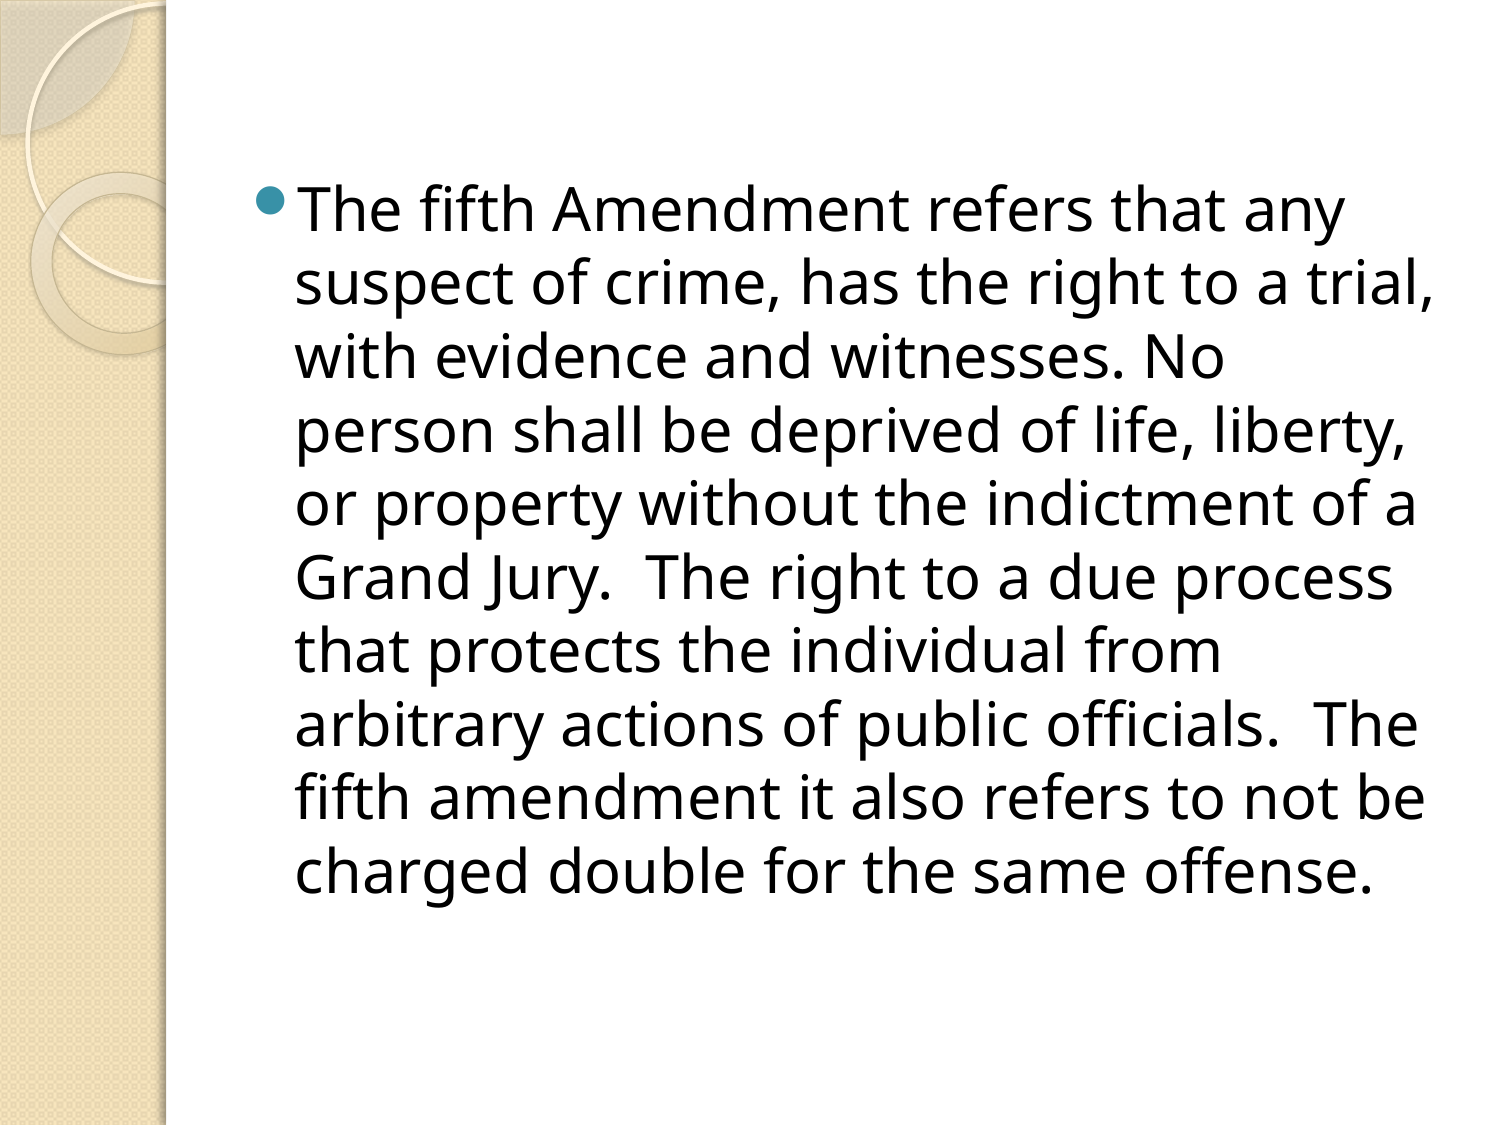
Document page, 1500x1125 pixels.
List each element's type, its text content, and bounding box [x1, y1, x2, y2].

list The fifth Amendment refers that any suspect of crime, has the right to a trial, with evidence and witnesses. No person shall be deprived of life, liberty, or property without the indictment of a Grand Jury. The right to a due process that protects the individual from arbitrary actions of public officials. The fifth amendment it also refers to not be charged double for the same offense. [225, 162, 1455, 950]
